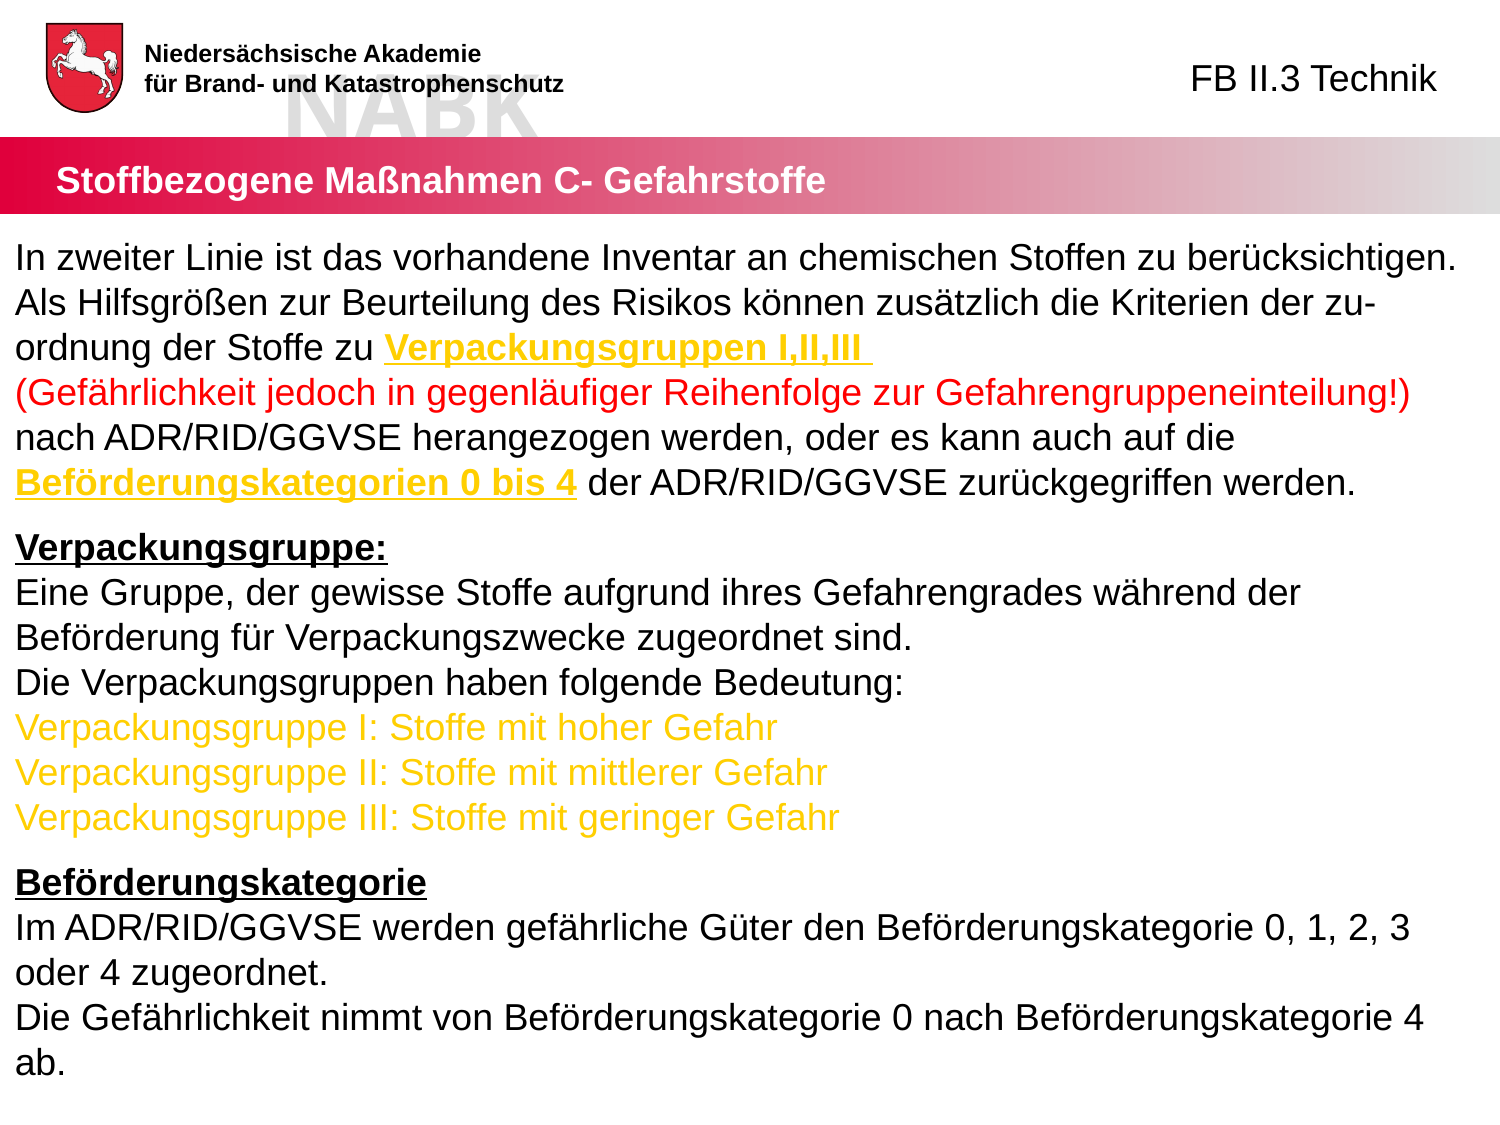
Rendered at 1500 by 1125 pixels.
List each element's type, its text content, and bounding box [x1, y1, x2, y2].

text_box In zweiter Linie ist das vorhandene Inventar an chemischen Stoffen zu berücksichtigen. Als Hilfsgrößen zur Beurteilung des Risikos können zusätzlich die Kriterien der zu- ordnung der Stoffe zu Verpackungsgruppen I,II,III (Gefährlichkeit jedoch in gegenläufiger Reihenfolge zur Gefahrengruppeneinteilung!) nach ADR/RID/GGVSE herangezogen werden, oder es kann auch auf die Beförderungskategorien 0 bis 4 der ADR/RID/GGVSE zurückgegriffen werden. Verpackungsgruppe: Eine Gruppe, der gewisse Stoffe aufgrund ihres Gefahrengrades während der Beförderung für Verpackungszwecke zugeordnet sind. Die Verpackungsgruppen haben folgende Bedeutung: Verpackungsgruppe I: Stoffe mit hoher Gefahr Verpackungsgruppe II: Stoffe mit mittlerer Gefahr Verpackungsgruppe III: Stoffe mit geringer Gefahr Beförderungskategorie Im ADR/RID/GGVSE werden gefährliche Güter den Beförderungskategorie 0, 1, 2, 3 oder 4 zugeordnet. Die Gefährlichkeit nimmt von Beförderungskategorie 0 nach Beförderungskategorie 4 ab. [0, 225, 1500, 1091]
picture [45, 22, 124, 114]
